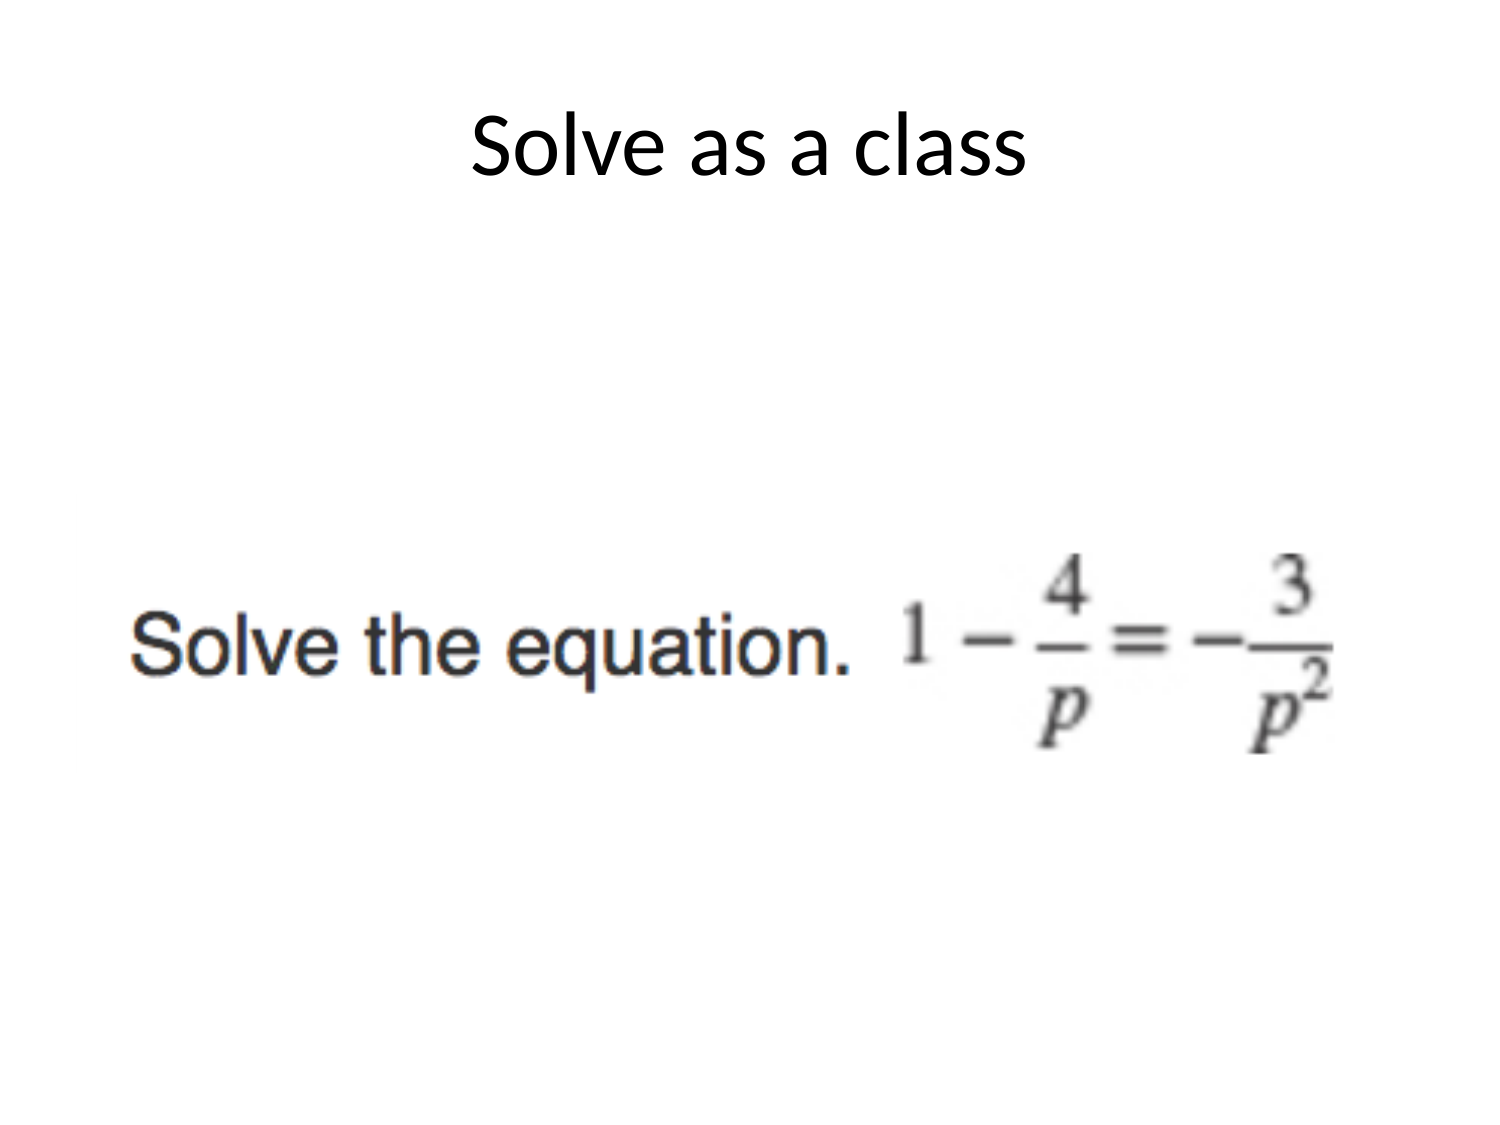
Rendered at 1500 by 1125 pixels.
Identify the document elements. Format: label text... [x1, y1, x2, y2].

title Solve as a class [75, 45, 1425, 233]
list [74, 262, 1426, 1006]
